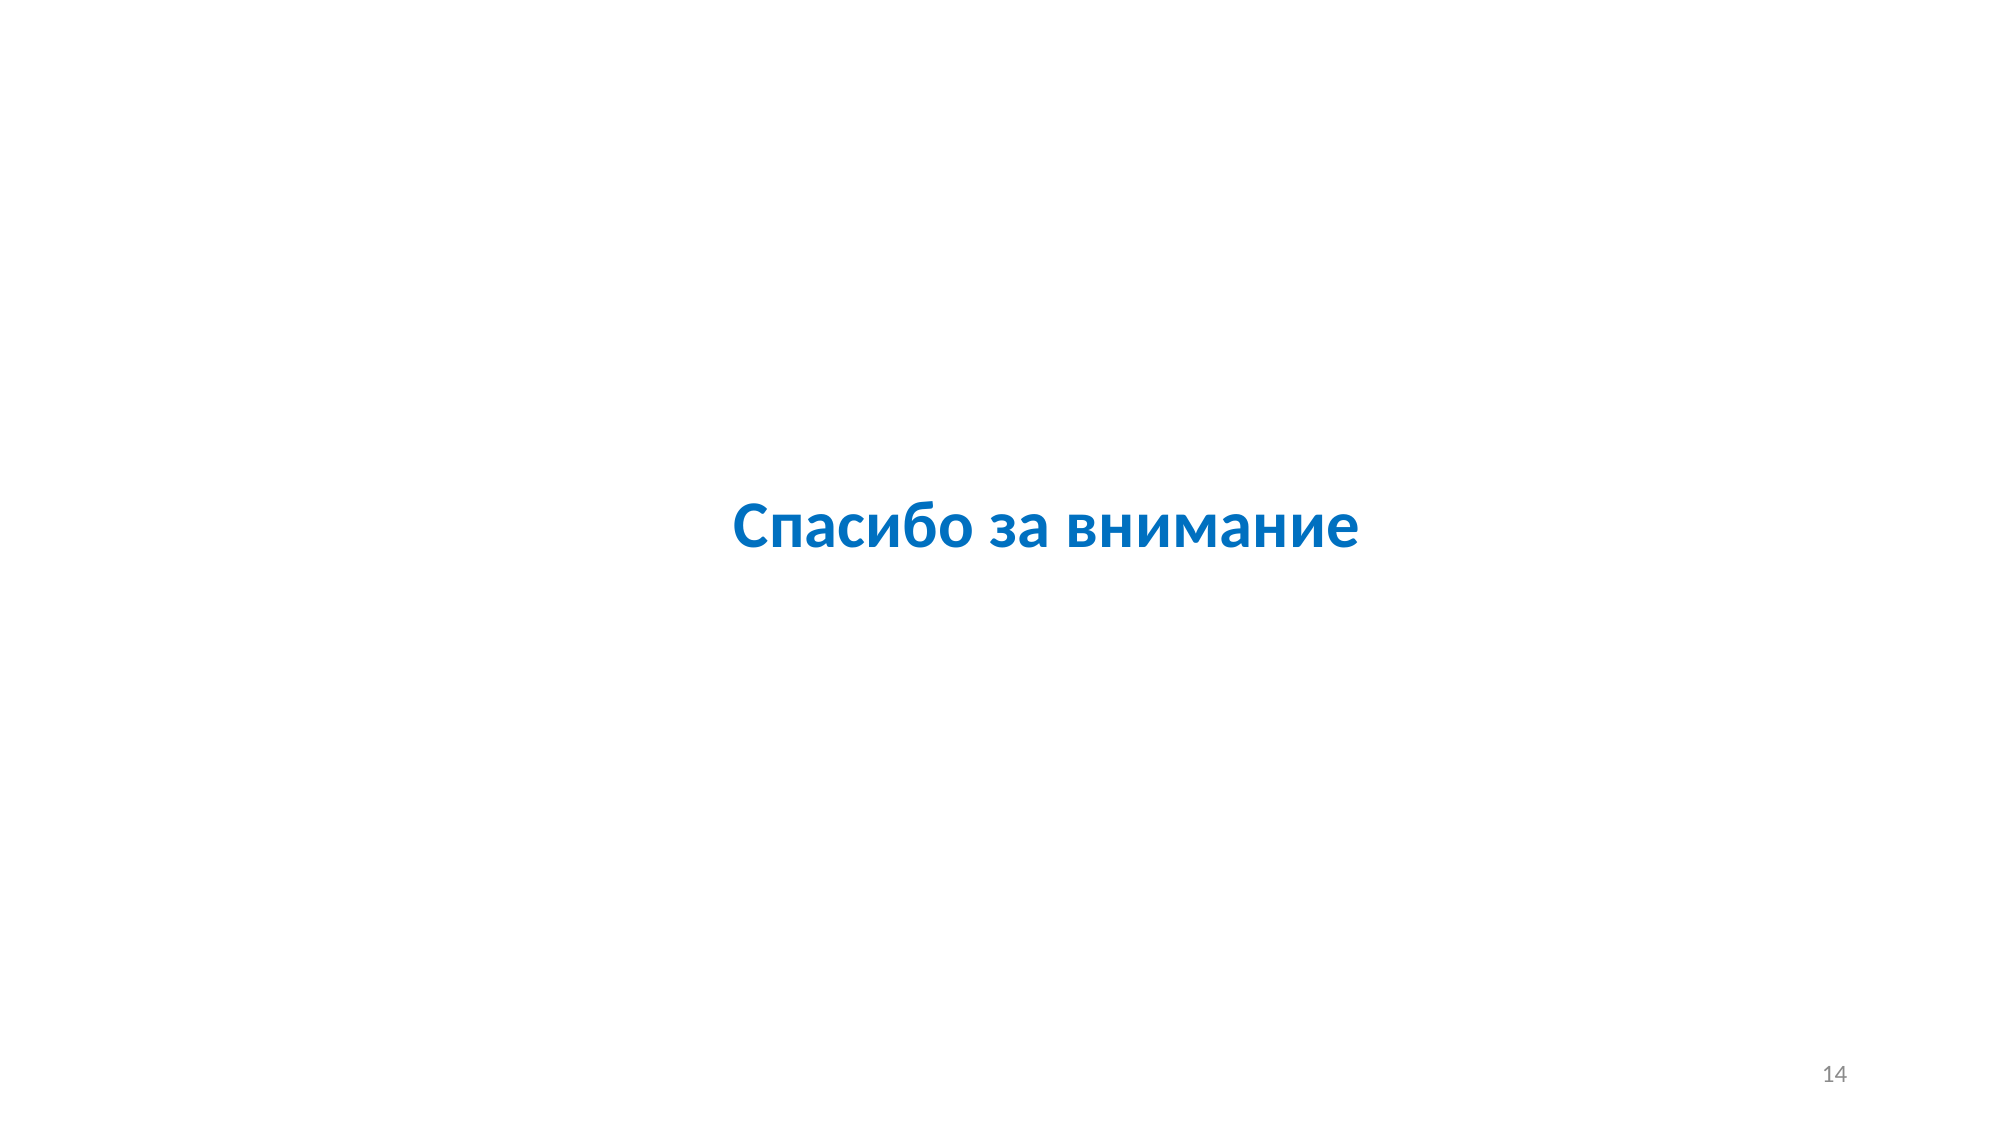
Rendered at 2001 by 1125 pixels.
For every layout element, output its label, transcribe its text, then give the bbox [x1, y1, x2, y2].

title Спасибо за внимание [184, 416, 1910, 635]
slide_number 14 [1412, 1042, 1863, 1103]
